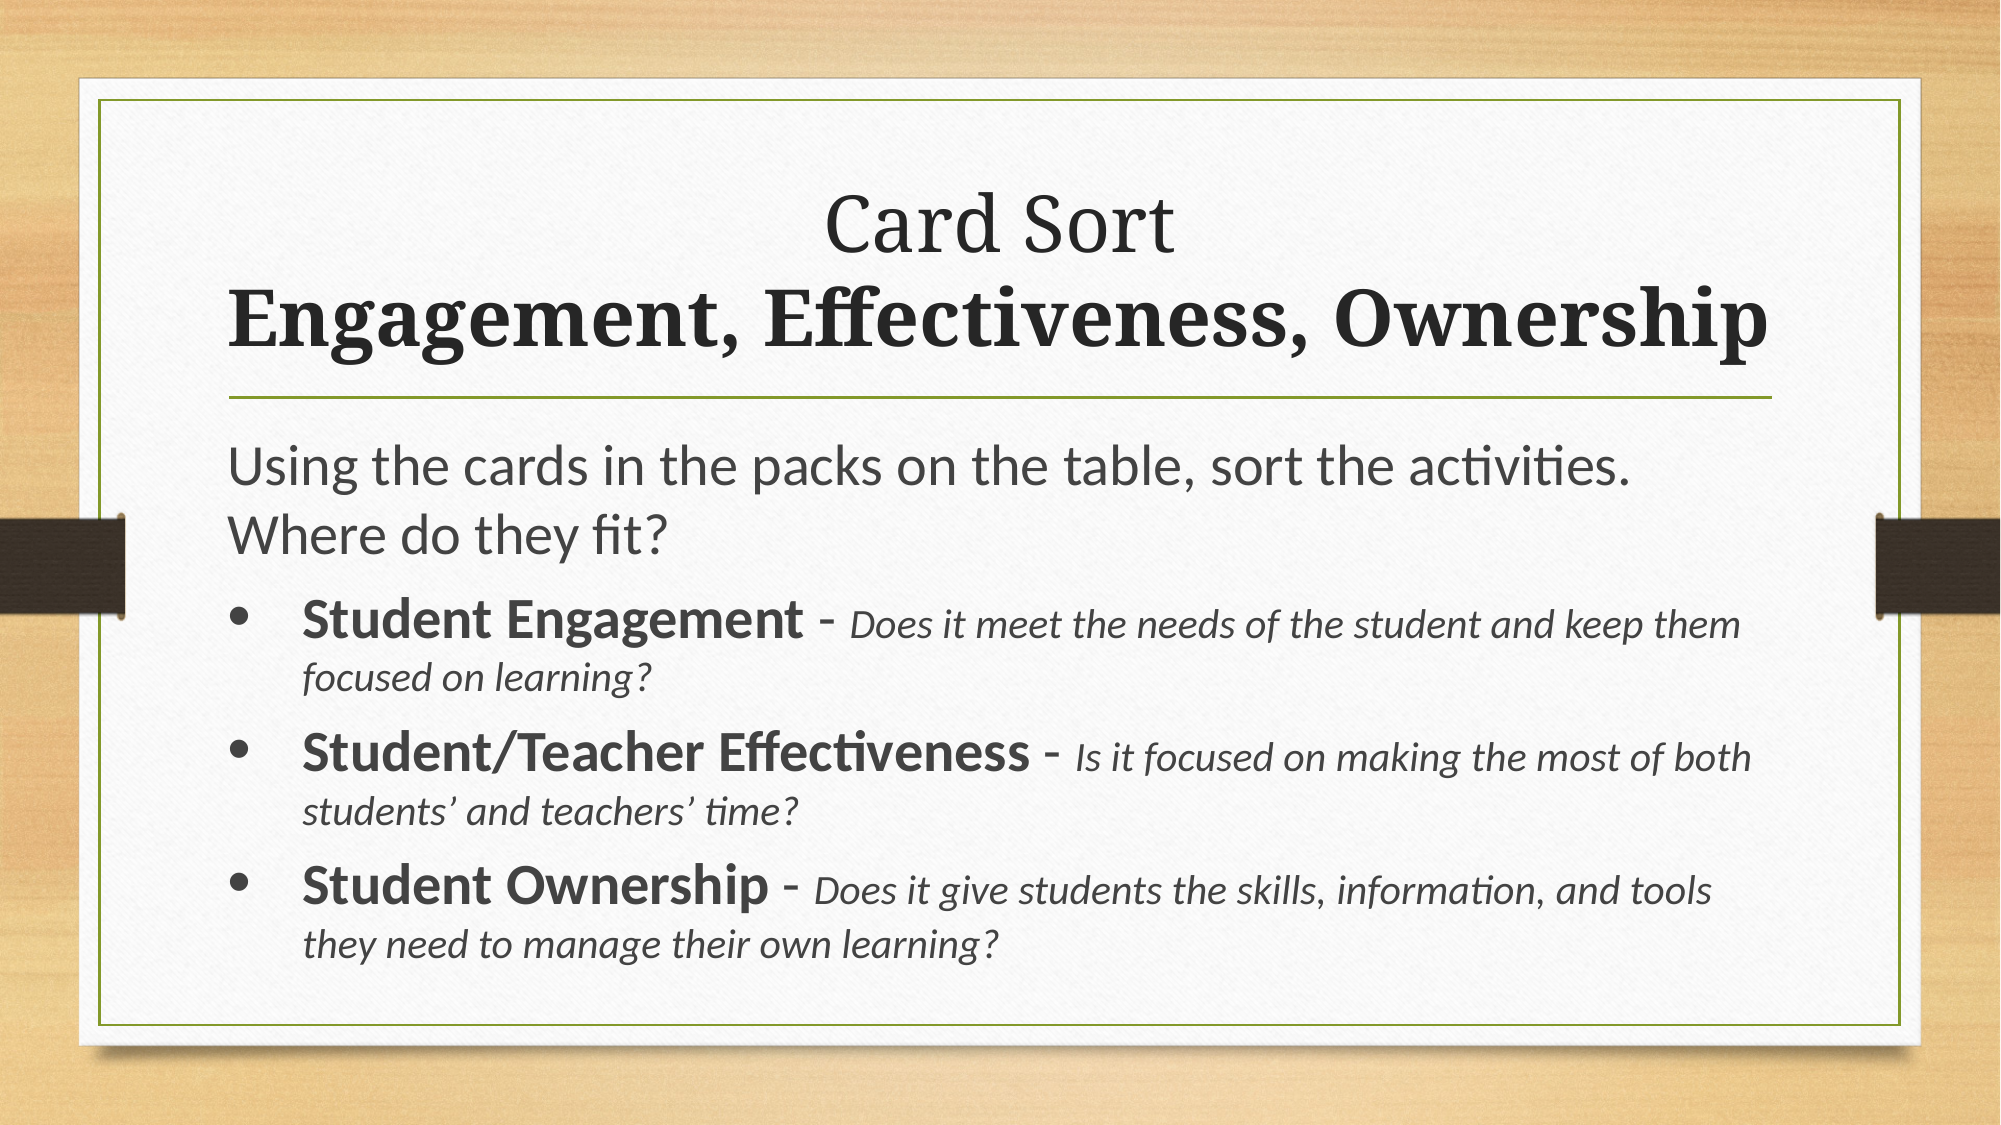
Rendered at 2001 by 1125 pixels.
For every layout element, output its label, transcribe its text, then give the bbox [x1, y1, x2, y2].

picture [0, 0, 2001, 1125]
title Card Sort Engagement, Effectiveness, Ownership [212, 161, 1788, 375]
list Using the cards in the packs on the table, sort the activities. Where do they fit? Student Engagement - Does it meet the needs of the student and keep them focused on learning? Student/Teacher Effectiveness - Is it focused on making the most of both students’ and teachers’ time? Student Ownership - Does it give students the skills, information, and tools they need to manage their own learning? [212, 419, 1788, 998]
